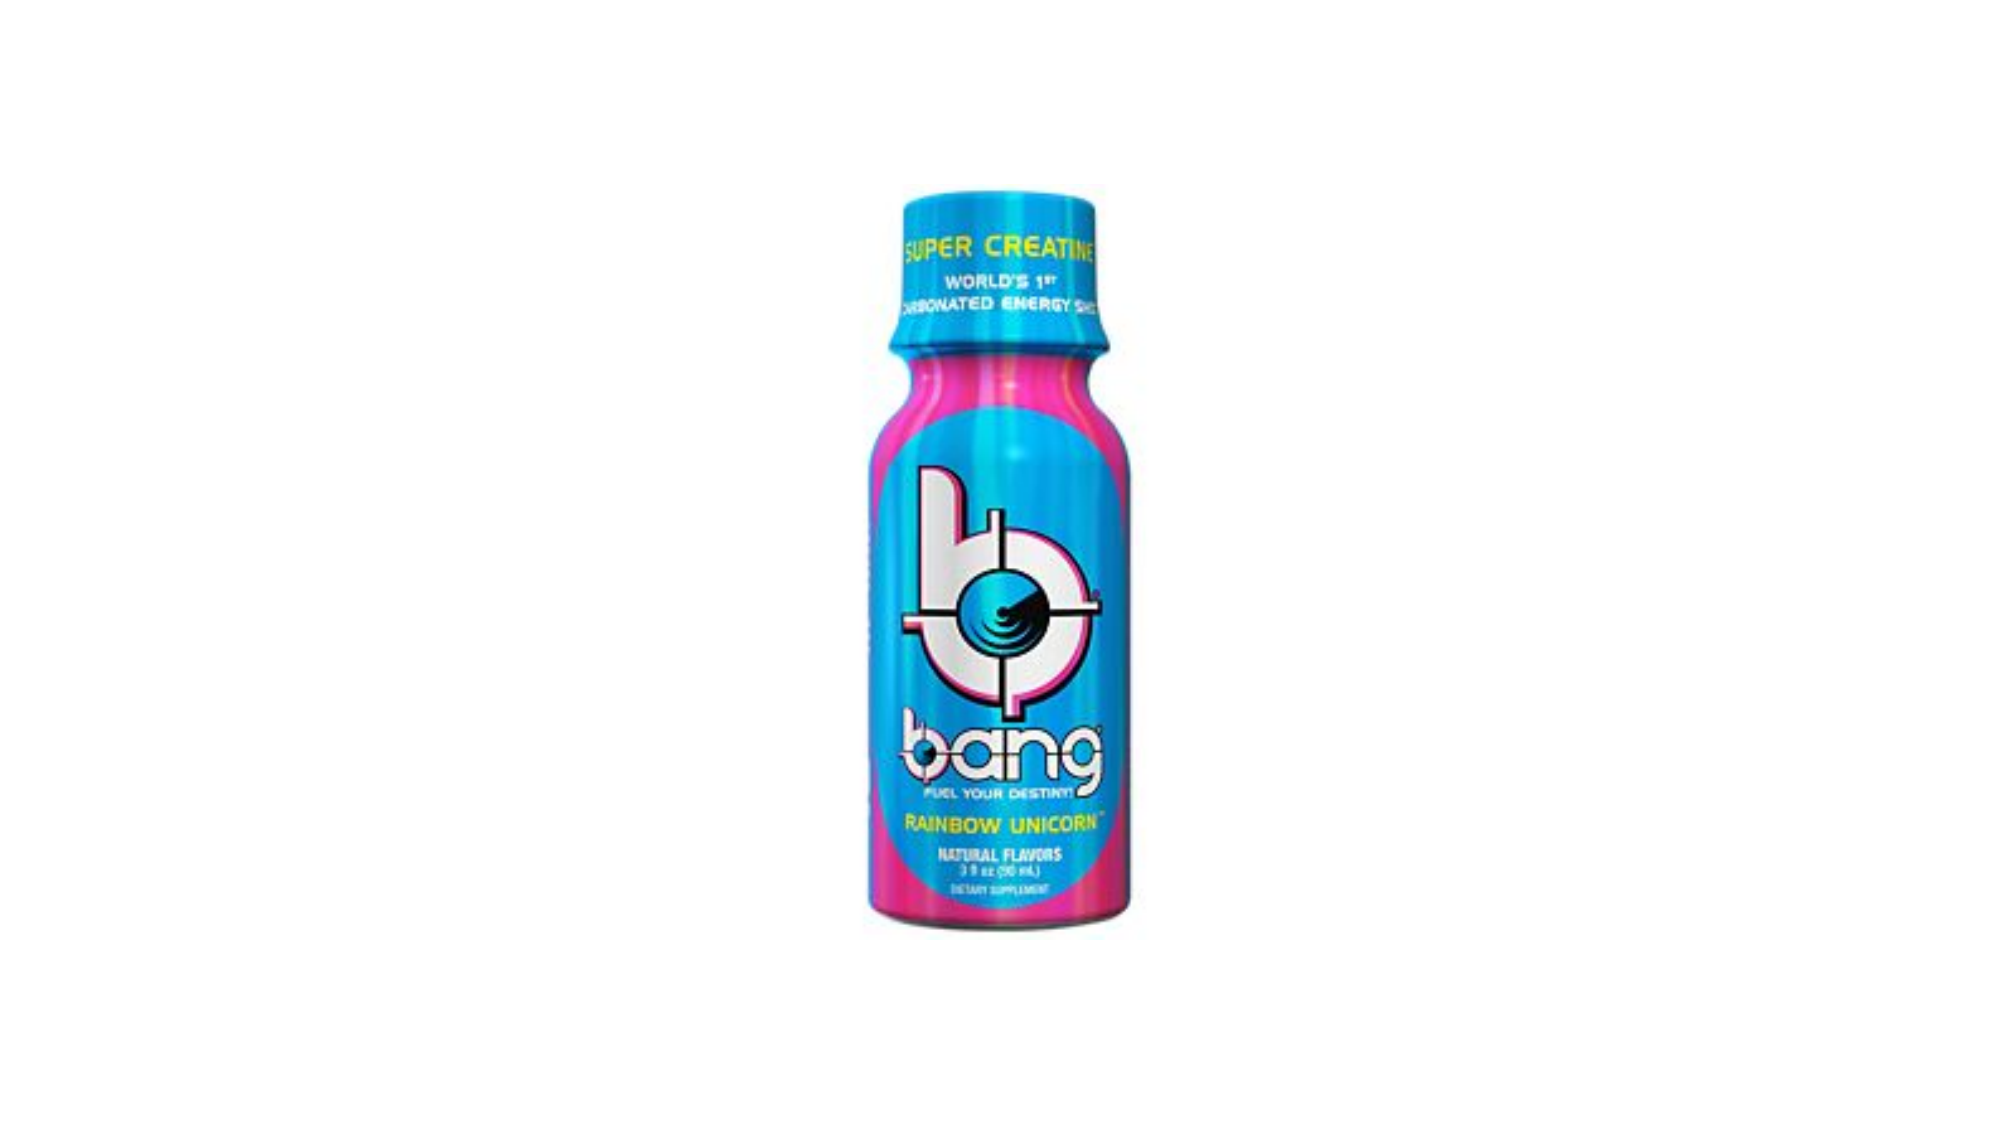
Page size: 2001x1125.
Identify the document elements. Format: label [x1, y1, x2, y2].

picture [622, 184, 1378, 940]
